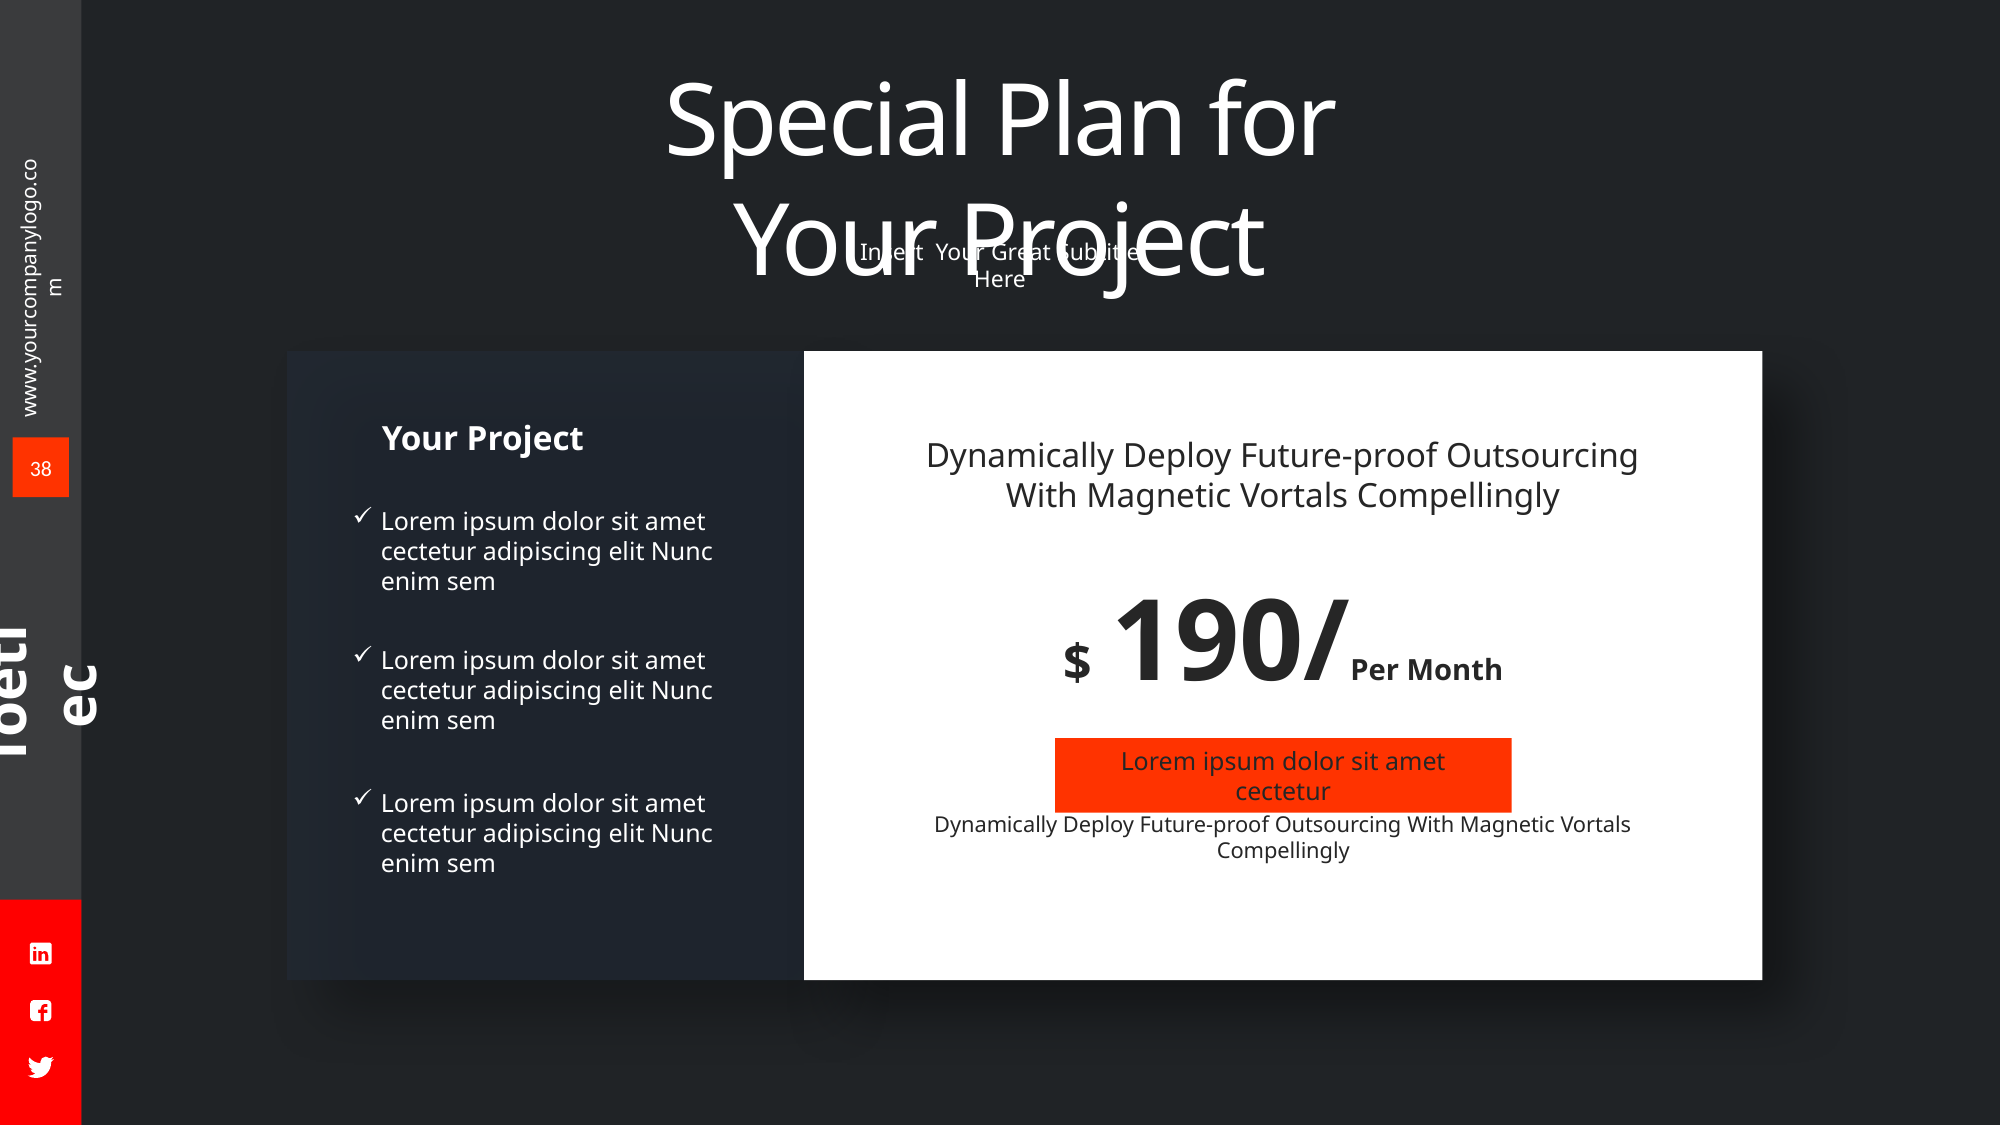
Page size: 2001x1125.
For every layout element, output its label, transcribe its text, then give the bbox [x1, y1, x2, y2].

text_box [286, 792, 802, 981]
text_box [803, 792, 1763, 981]
picture [81, 0, 2000, 792]
slide_number 38 [12, 437, 69, 498]
text_box Lorem ipsum dolor sit amet cectetur adipiscing elit Nunc enim sem [338, 792, 736, 885]
text_box Dynamically Deploy Future-proof Outsourcing With Magnetic Vortals Compellingly [876, 795, 1691, 878]
